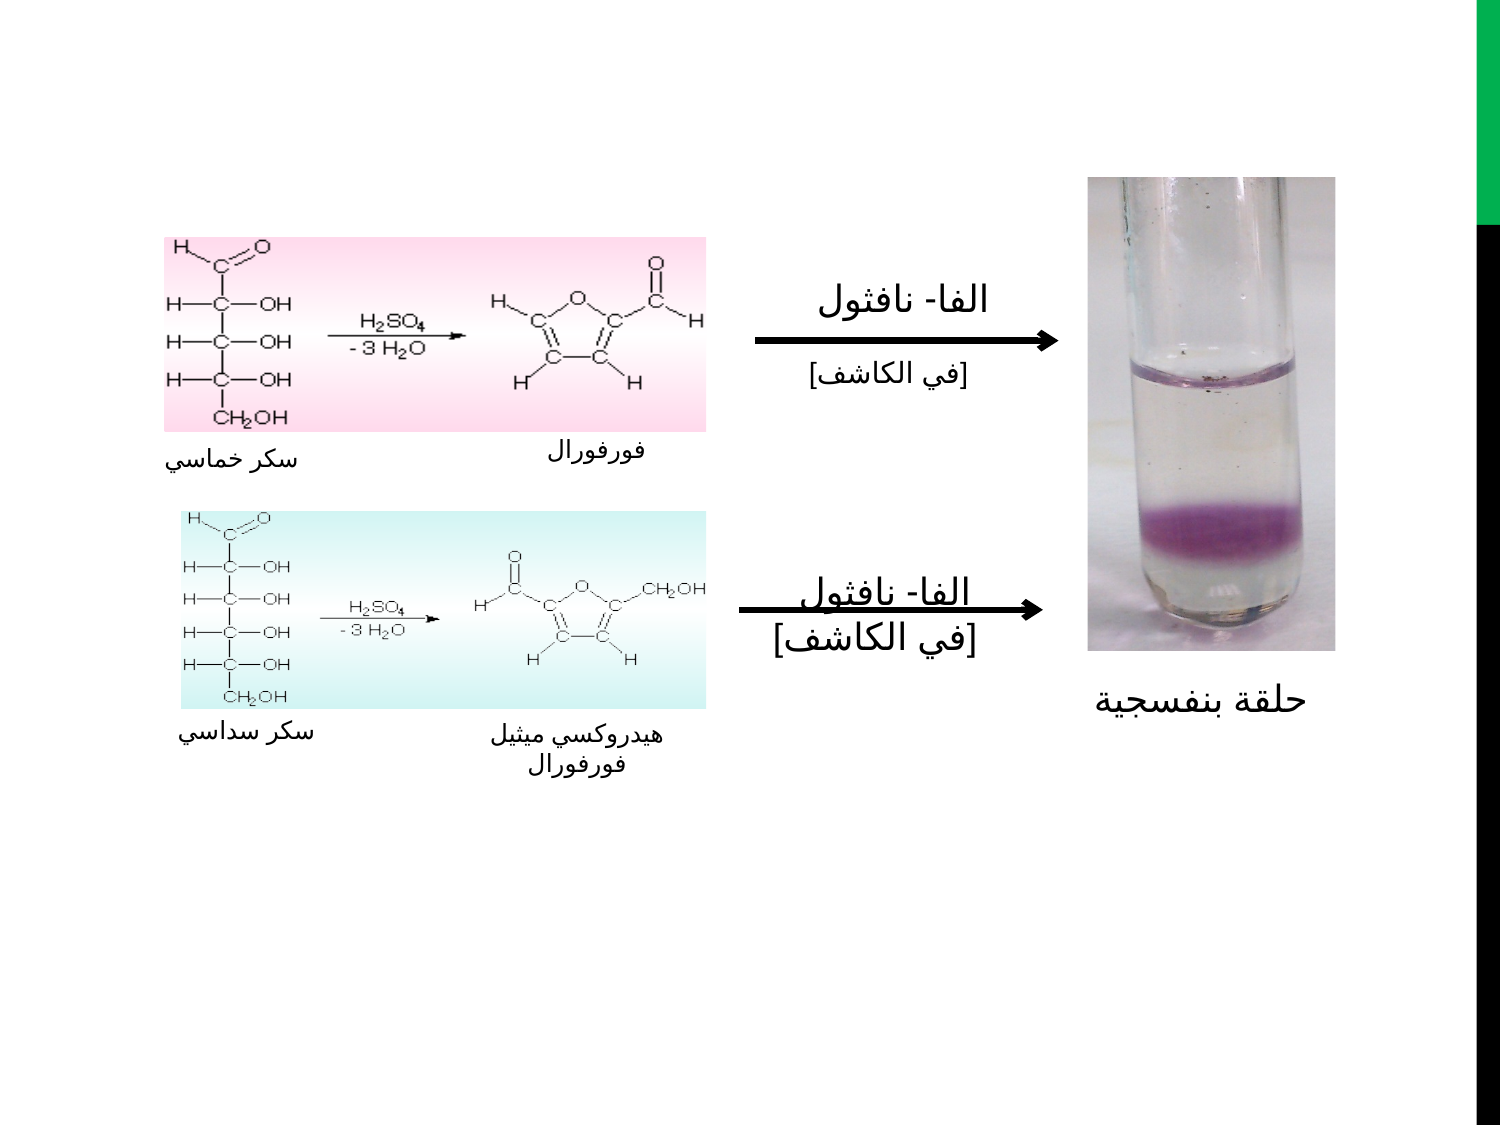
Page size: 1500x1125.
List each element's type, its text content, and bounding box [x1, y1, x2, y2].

text_box هيدروكسي ميثيل فورفورال [429, 709, 725, 785]
picture [163, 236, 707, 432]
text_box سكر خماسي [137, 435, 326, 480]
text_box الفا- نافثول [في الكاشف] [716, 267, 1072, 442]
picture [1086, 176, 1336, 652]
picture [180, 510, 707, 709]
text_box حلقة بنفسجية [1003, 667, 1370, 728]
text_box فورفورال [443, 414, 740, 474]
text_box سكر سداسي [127, 694, 336, 755]
text_box الفا- نافثول [في الكاشف] [713, 560, 1059, 711]
